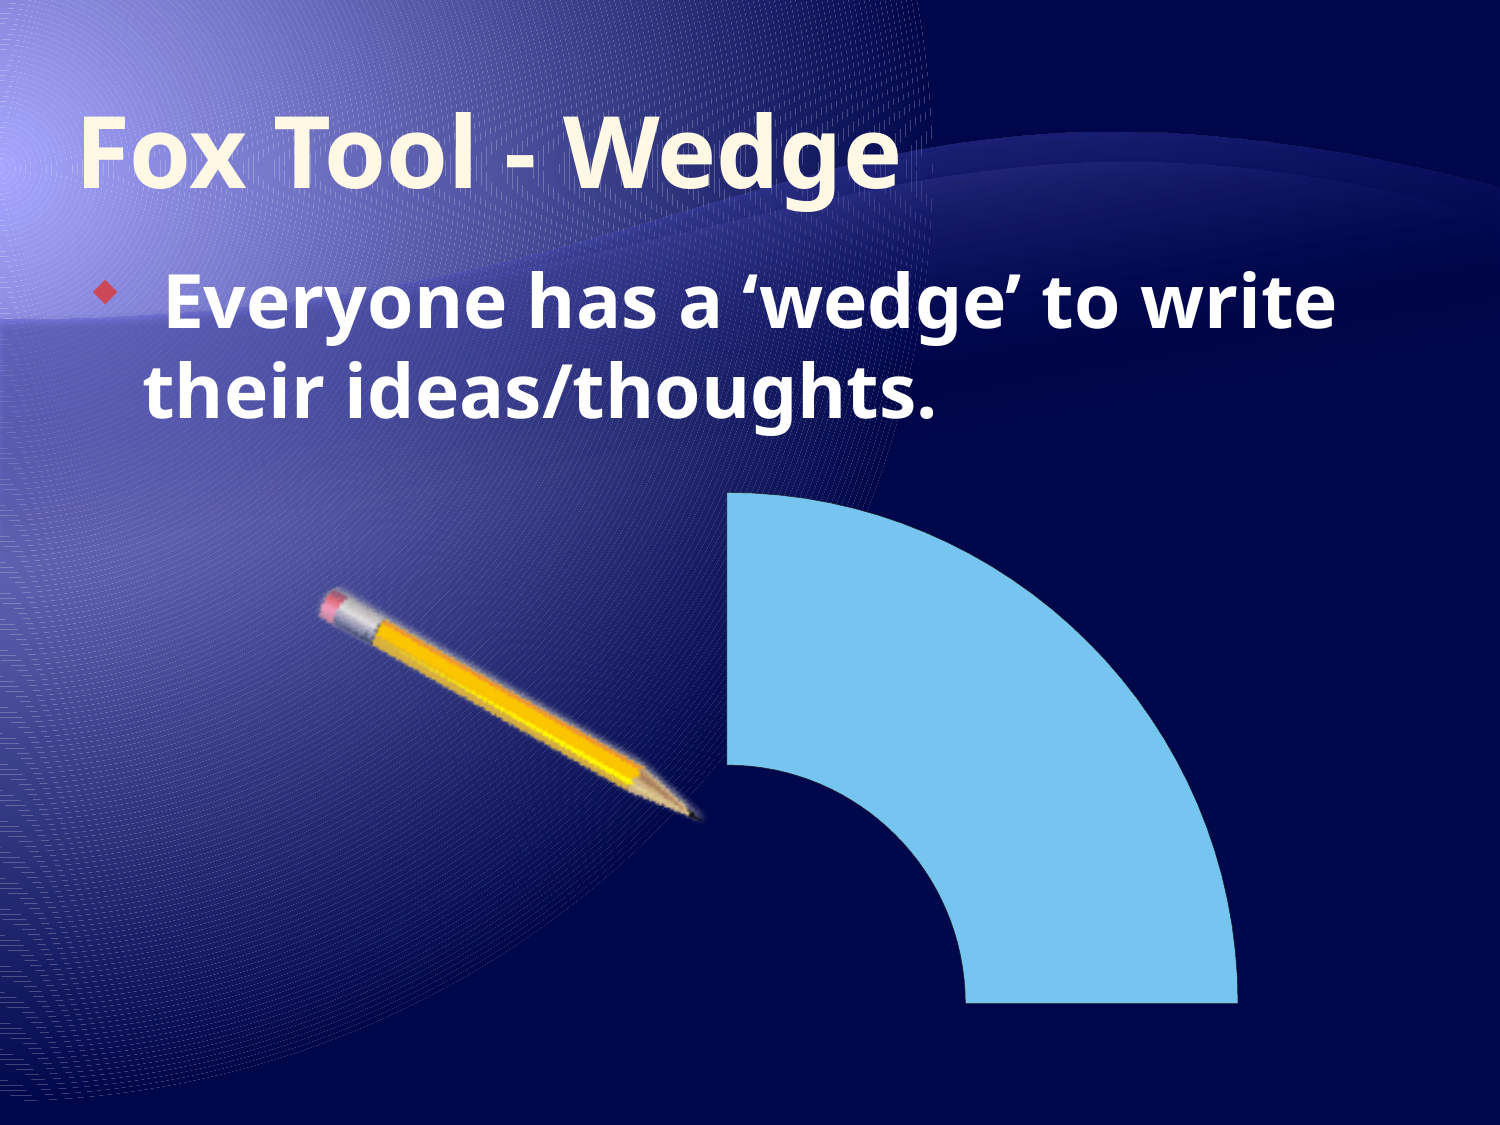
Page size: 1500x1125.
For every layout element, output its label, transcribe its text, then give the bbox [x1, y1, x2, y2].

picture [269, 456, 1239, 1005]
list Everyone has a ‘wedge’ to write their ideas/thoughts. [75, 246, 1425, 1033]
title Fox Tool - Wedge [75, 87, 1425, 246]
